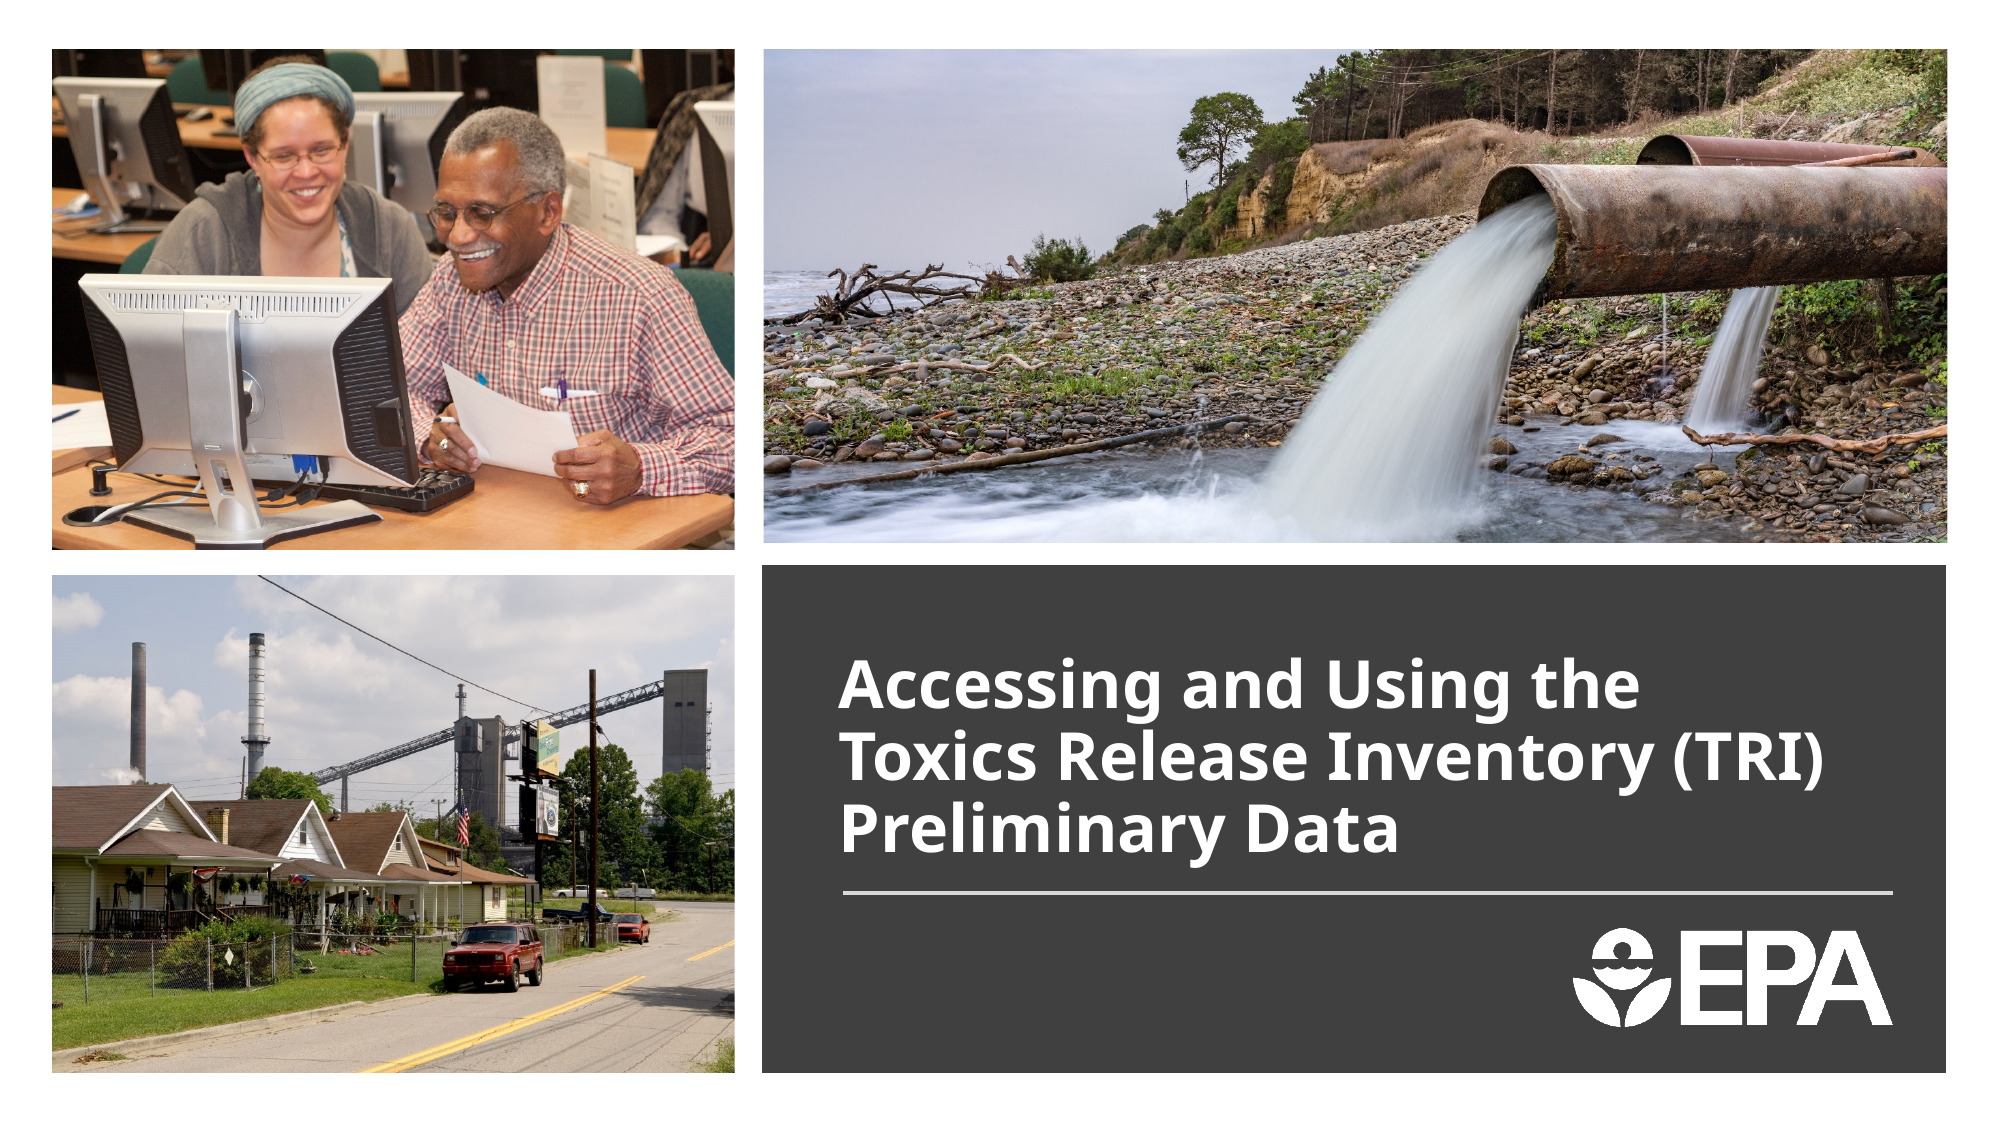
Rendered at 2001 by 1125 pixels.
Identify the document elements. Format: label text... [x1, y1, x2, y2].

picture [763, 49, 1948, 543]
picture [1573, 928, 1893, 1027]
title Accessing and Using the Toxics Release Inventory (TRI) Preliminary Data [823, 625, 1885, 875]
text_box [771, 575, 1937, 1064]
picture [52, 49, 735, 550]
picture [52, 575, 735, 1073]
